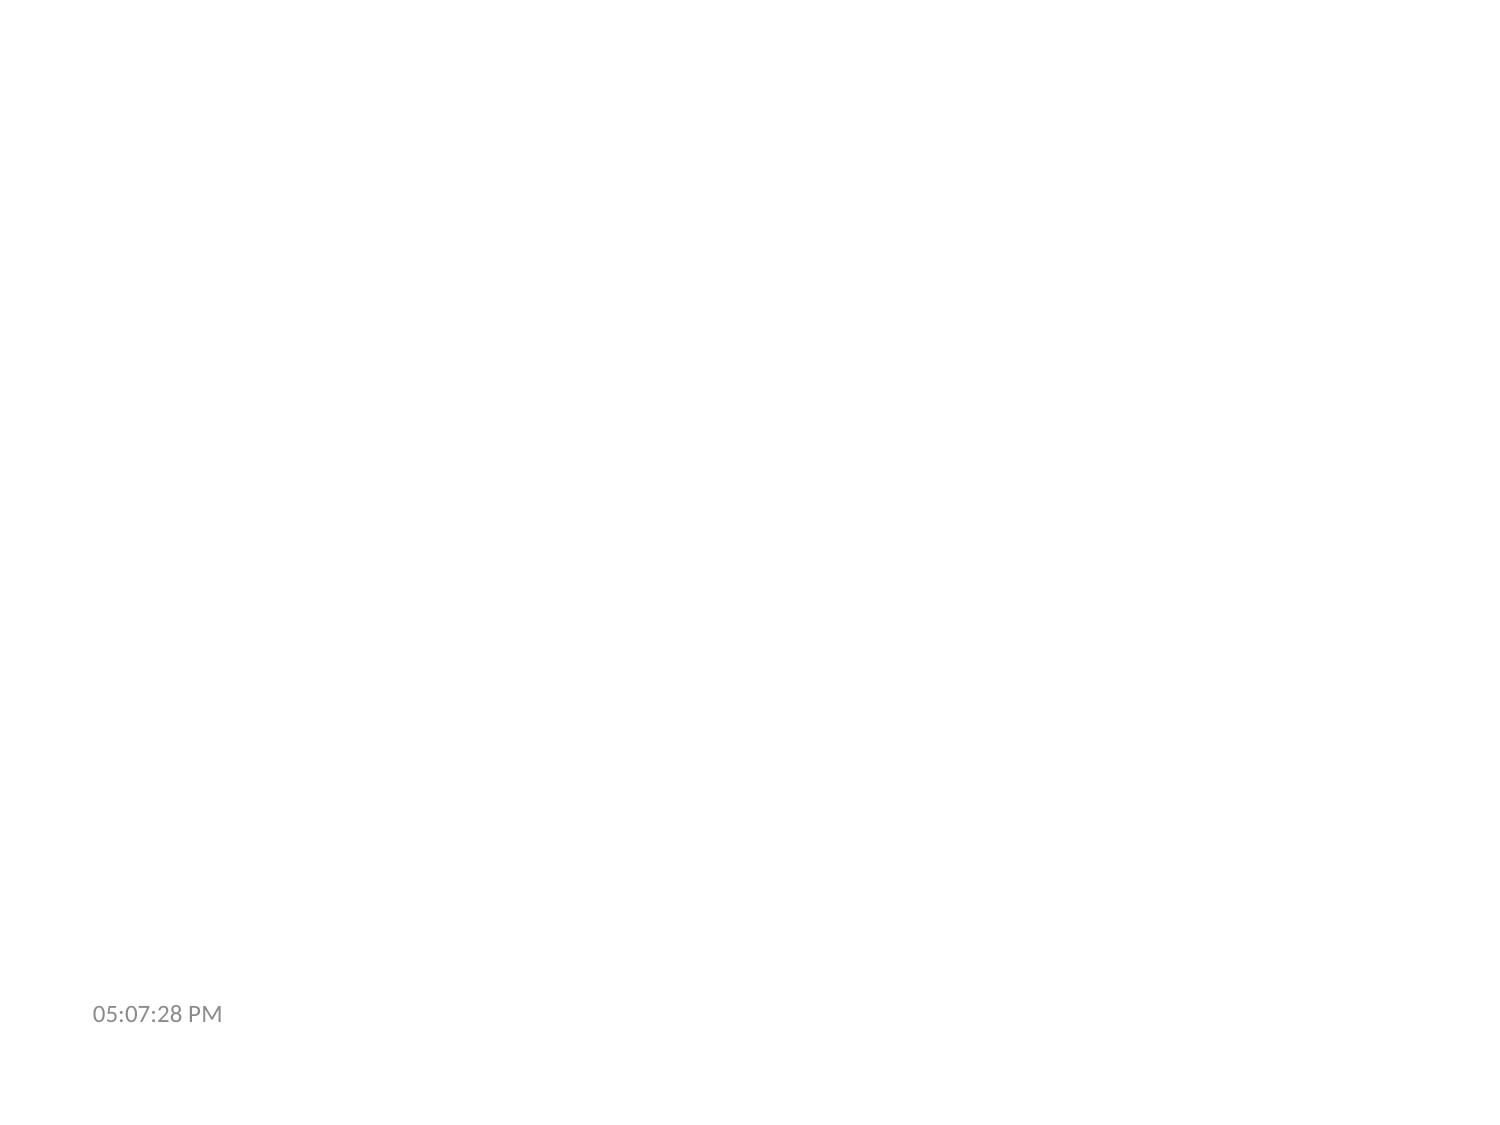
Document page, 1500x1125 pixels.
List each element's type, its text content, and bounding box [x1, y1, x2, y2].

text_box 3:35:09 PM [77, 982, 428, 1043]
